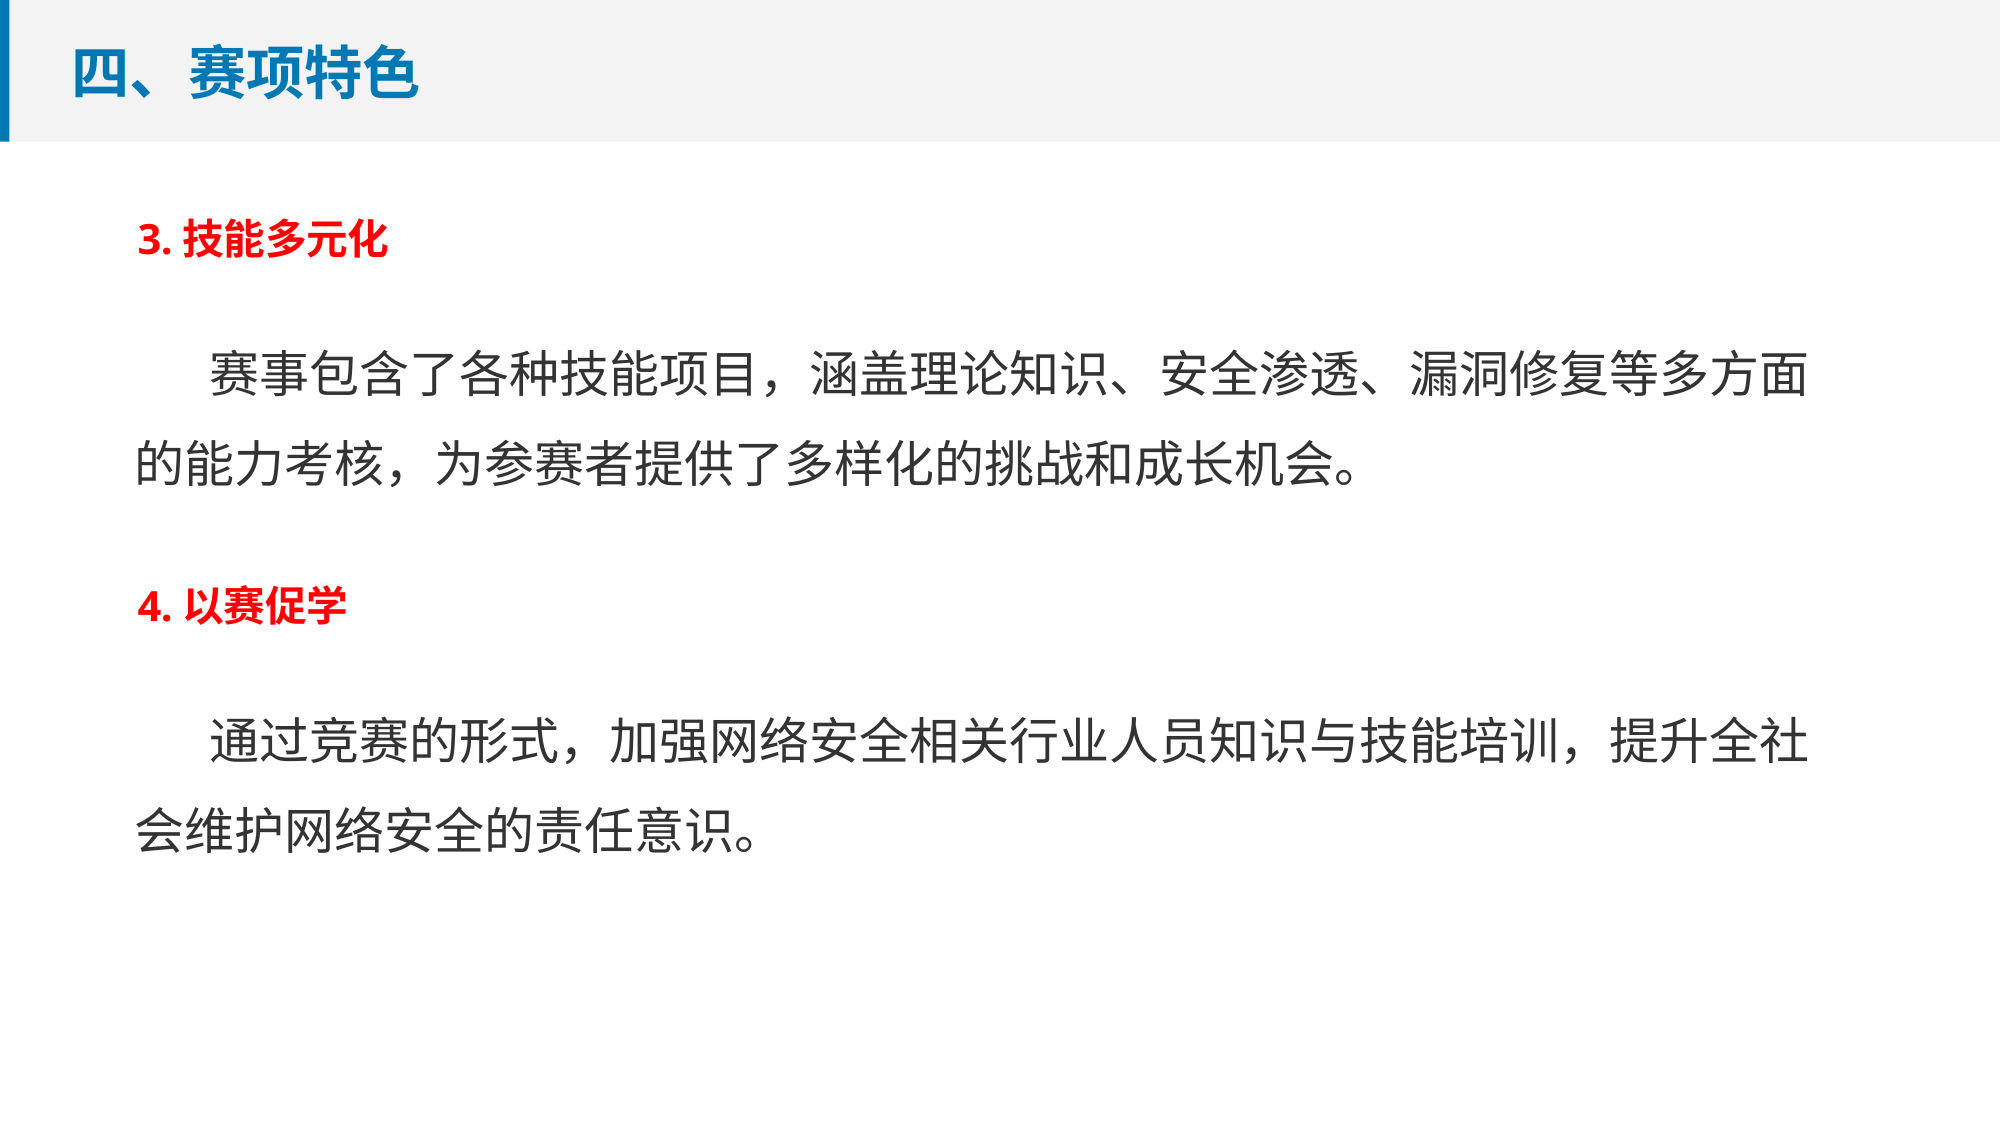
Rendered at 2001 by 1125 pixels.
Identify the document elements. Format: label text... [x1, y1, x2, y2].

list 3.技能多元化 赛事包含了各种技能项目，涵盖理论知识、安全渗透、漏洞修复等多方面的能力考核，为参赛者提供了多样化的挑战和成长机会。 4.以赛促学 通过竞赛的形式，加强网络安全相关行业人员知识与技能培训，提升全社会维护网络安全的责任意识。 [119, 208, 1845, 706]
title 四、赛项特色 [56, 26, 1589, 116]
